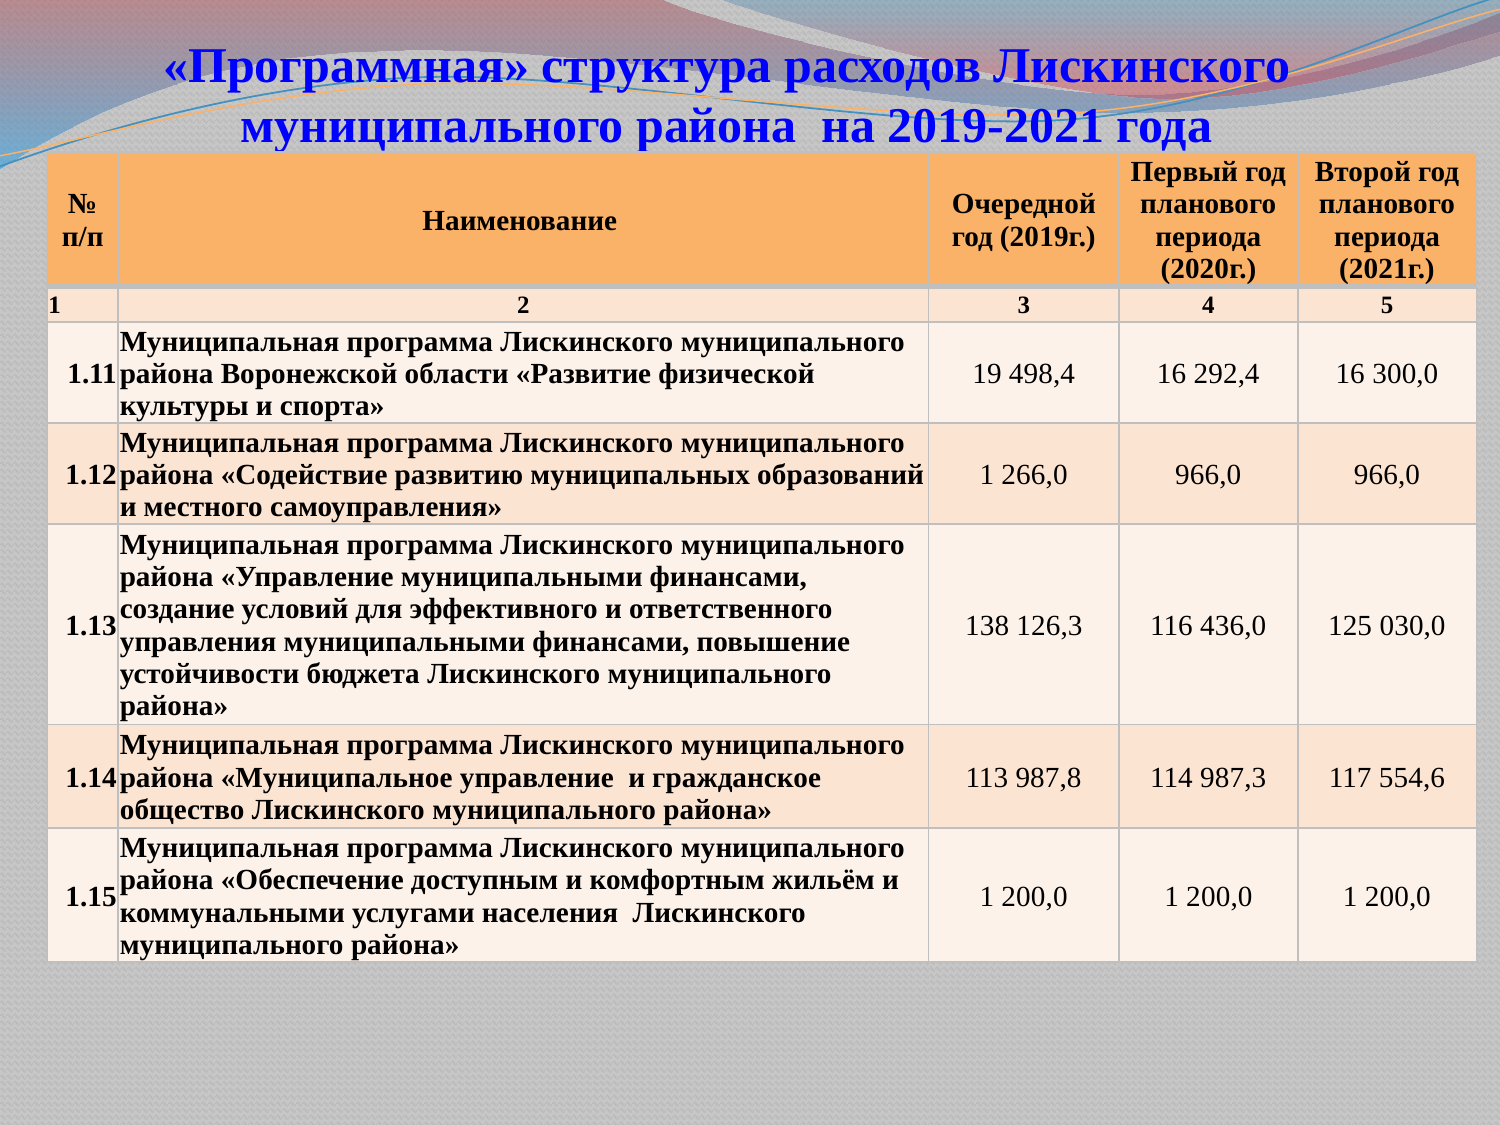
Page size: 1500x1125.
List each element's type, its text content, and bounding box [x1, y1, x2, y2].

table_cell 19 498,4 [929, 323, 1118, 422]
table_cell Муниципальная программа Лискинского муниципального района «Управление муниципальными финансами, создание условий для эффективного и ответственного управления муниципальными финансами, повышение устойчивости бюджета Лискинского муниципального района» [119, 525, 928, 724]
table_header Наименование [119, 153, 928, 284]
table_cell 138 126,3 [929, 525, 1118, 724]
table_cell Муниципальная программа Лискинского муниципального района «Содействие развитию муниципальных образований и местного самоуправления» [119, 424, 928, 523]
table_cell 1 200,0 [1120, 829, 1297, 961]
table_cell 1.11 [48, 323, 117, 422]
table_cell 125 030,0 [1299, 525, 1476, 724]
table_cell 16 292,4 [1120, 323, 1297, 422]
table_cell 1.12 [48, 424, 117, 523]
table_cell 113 987,8 [929, 725, 1118, 827]
table_header Второй год планового периода (2021г.) [1299, 153, 1476, 284]
table_header Первый год планового периода (2020г.) [1120, 153, 1297, 284]
table_cell 1.14 [48, 725, 117, 827]
table_cell 1 266,0 [929, 424, 1118, 523]
table_cell 116 436,0 [1120, 525, 1297, 724]
table_cell 1 200,0 [1299, 829, 1476, 961]
table_cell 3 [929, 289, 1118, 321]
table_cell 16 300,0 [1299, 323, 1476, 422]
table_cell 966,0 [1120, 424, 1297, 523]
table_cell Муниципальная программа Лискинского муниципального района Воронежской области «Развитие физической культуры и спорта» [119, 323, 928, 422]
table_cell 2 [119, 289, 928, 321]
table_cell 1 [48, 289, 117, 321]
table_cell 114 987,3 [1120, 725, 1297, 827]
table_cell 966,0 [1299, 424, 1476, 523]
table_cell 1.15 [48, 829, 117, 961]
table_cell 1.13 [48, 525, 117, 724]
table_cell Муниципальная программа Лискинского муниципального района «Обеспечение доступным и комфортным жильём и коммунальными услугами населения Лискинского муниципального района» [119, 829, 928, 961]
table_header № п/п [48, 153, 117, 284]
table_header Очередной год (2019г.) [929, 153, 1118, 284]
table_cell 1 200,0 [929, 829, 1118, 961]
title «Программная» структура расходов Лискинского муниципального района на 2019-2021 года [35, 35, 1418, 153]
table_cell 5 [1299, 289, 1476, 321]
table_cell 117 554,6 [1299, 725, 1476, 827]
table_cell 4 [1120, 289, 1297, 321]
table_cell Муниципальная программа Лискинского муниципального района «Муниципальное управление и гражданское общество Лискинского муниципального района» [119, 725, 928, 827]
